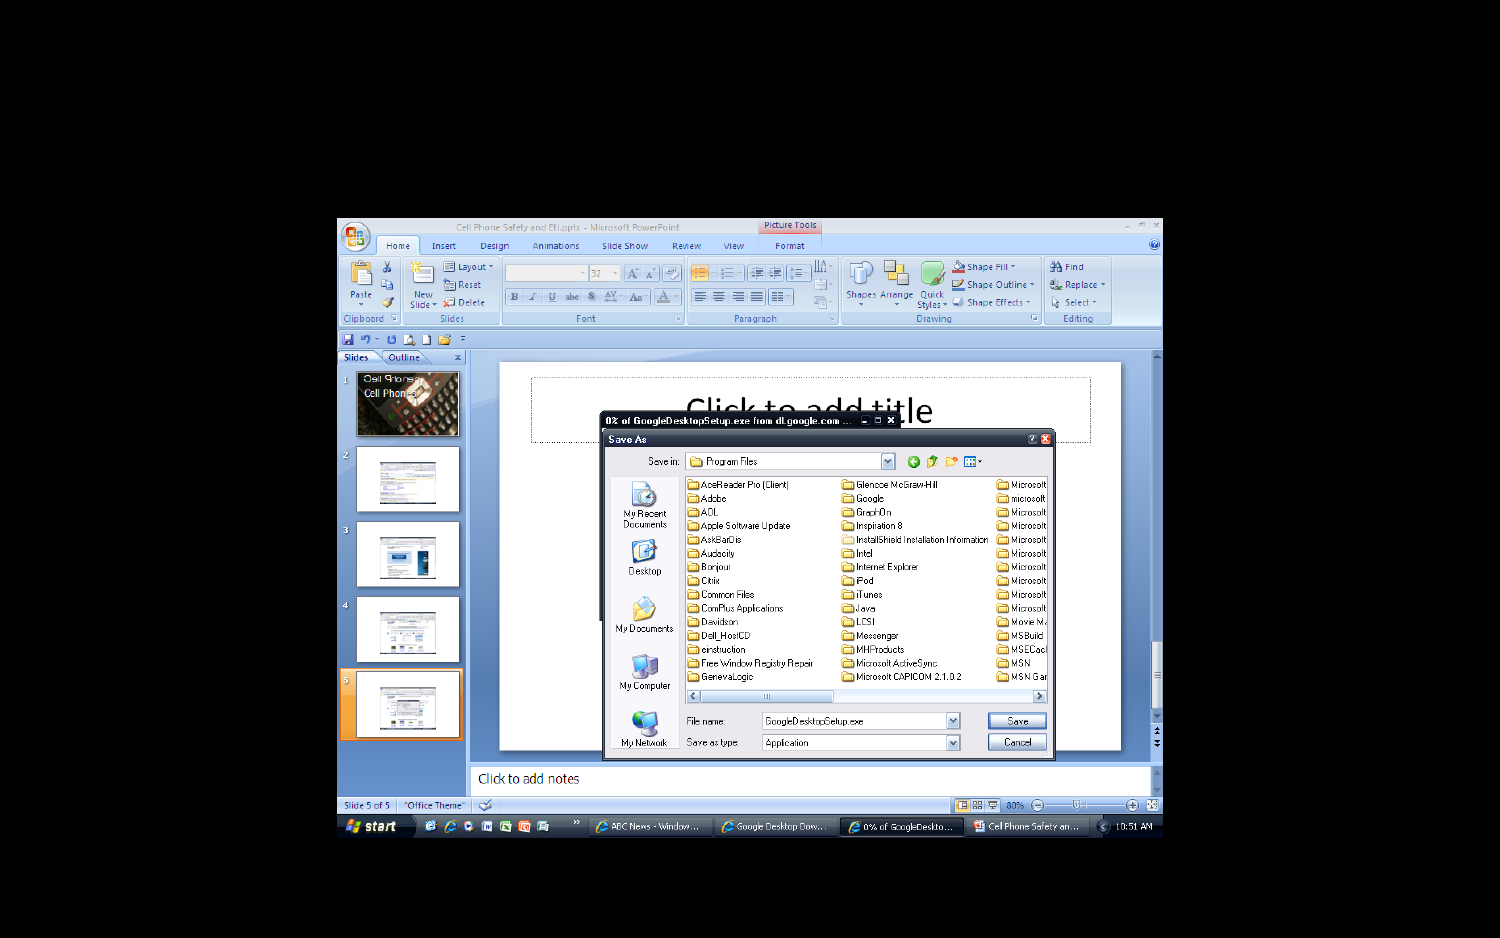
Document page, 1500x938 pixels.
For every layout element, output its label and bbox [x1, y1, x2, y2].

list [337, 218, 1163, 838]
